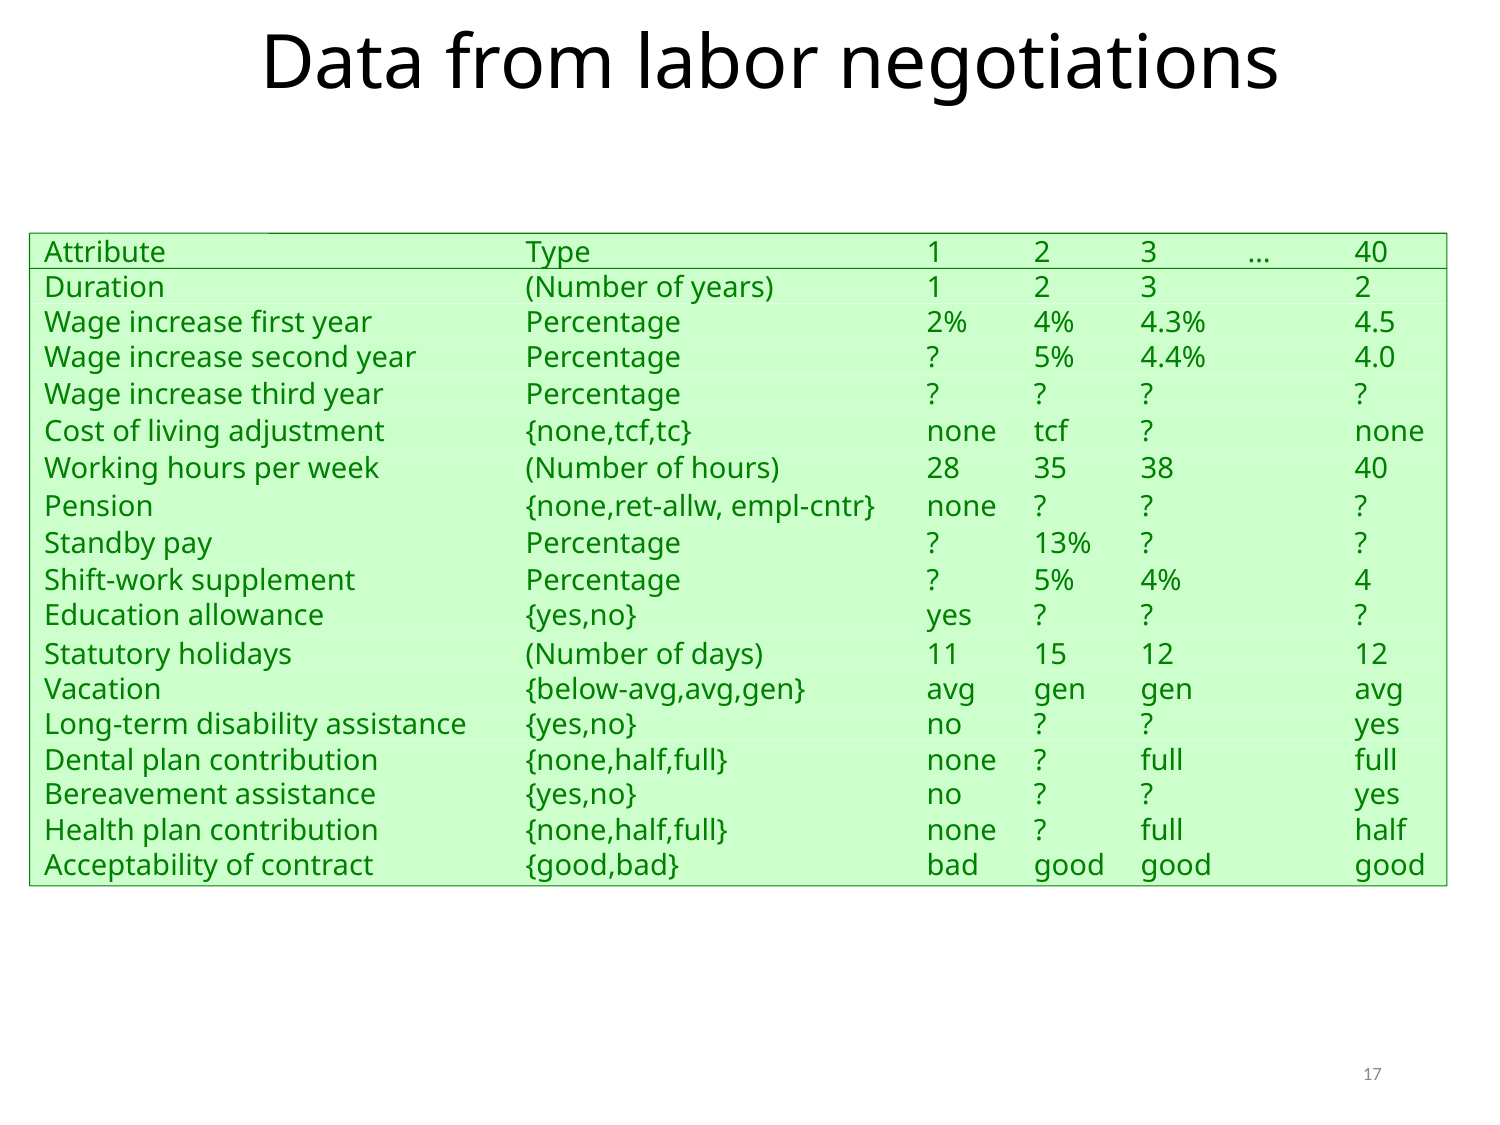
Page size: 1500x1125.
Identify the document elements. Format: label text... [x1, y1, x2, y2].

slide_number 17 [1059, 1042, 1397, 1103]
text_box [29, 233, 1447, 886]
title Data from labor negotiations [245, 0, 1500, 159]
